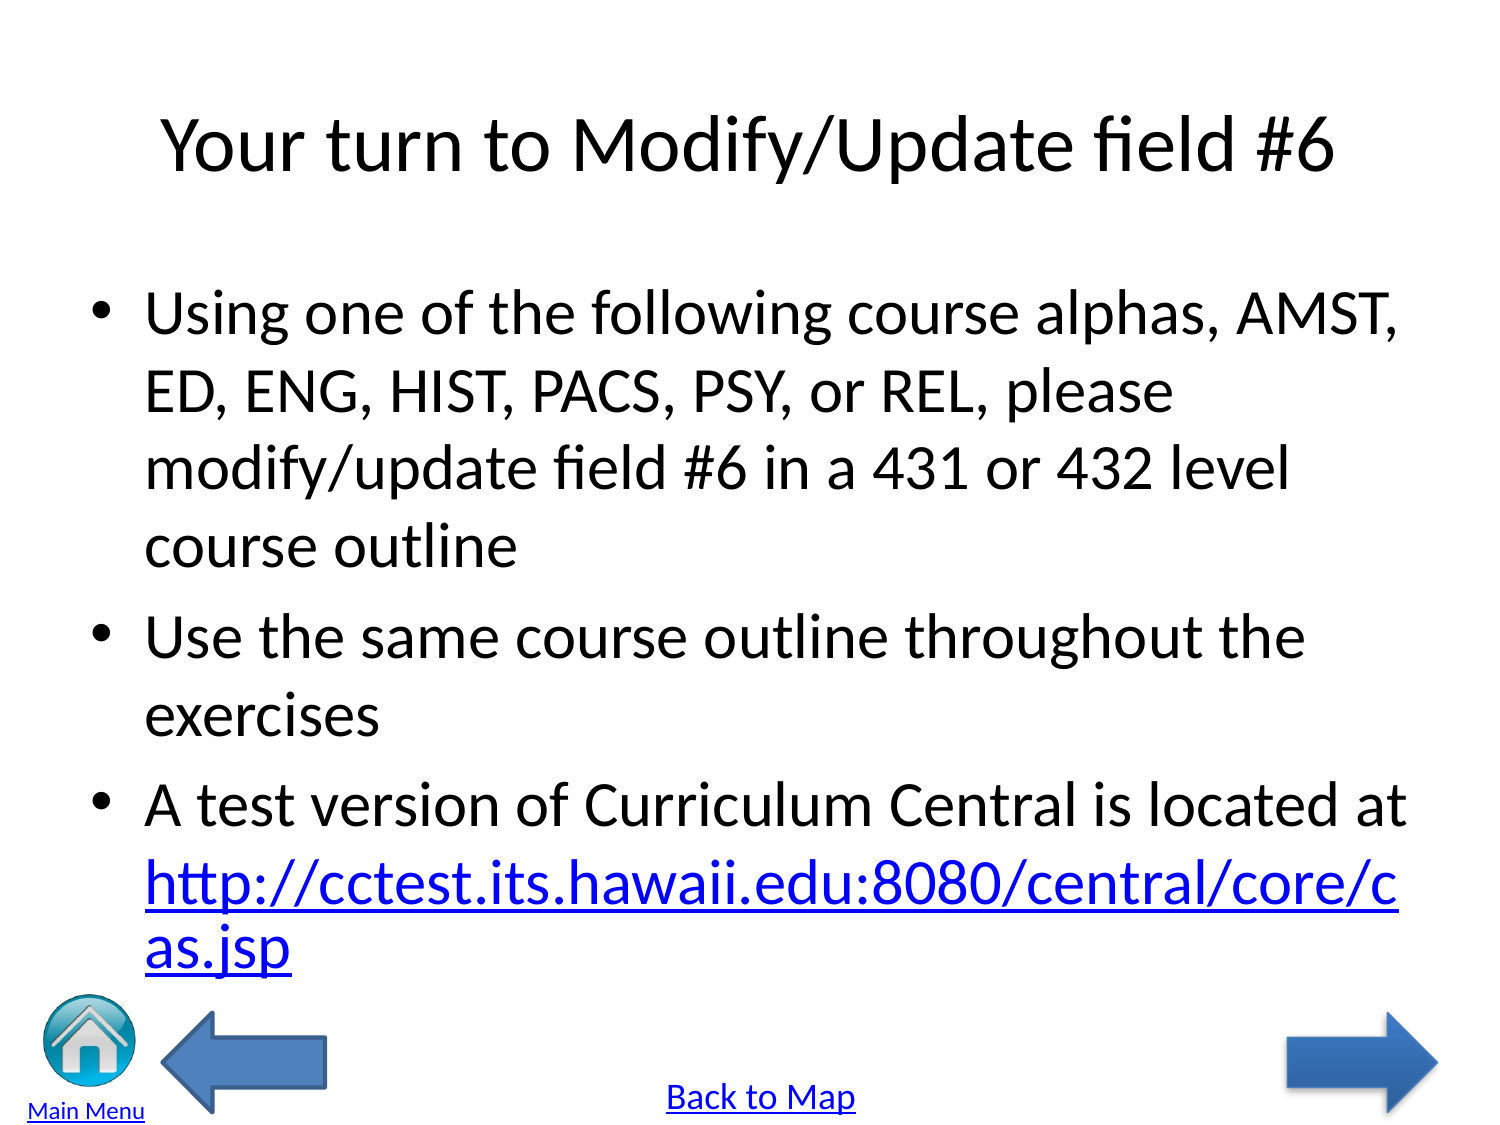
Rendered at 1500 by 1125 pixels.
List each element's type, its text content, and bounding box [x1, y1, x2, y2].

list Using one of the following course alphas, AMST, ED, ENG, HIST, PACS, PSY, or REL, please modify/update field #6 in a 431 or 432 level course outline Use the same course outline throughout the exercises A test version of Curriculum Central is located athttp://cctest.its.hawaii.edu:8080/central/core/cas.jsp [75, 262, 1425, 1005]
picture [37, 987, 141, 1091]
title Your turn to Modify/Update field #6 [75, 45, 1425, 233]
text_box Back to Map [651, 1064, 871, 1125]
